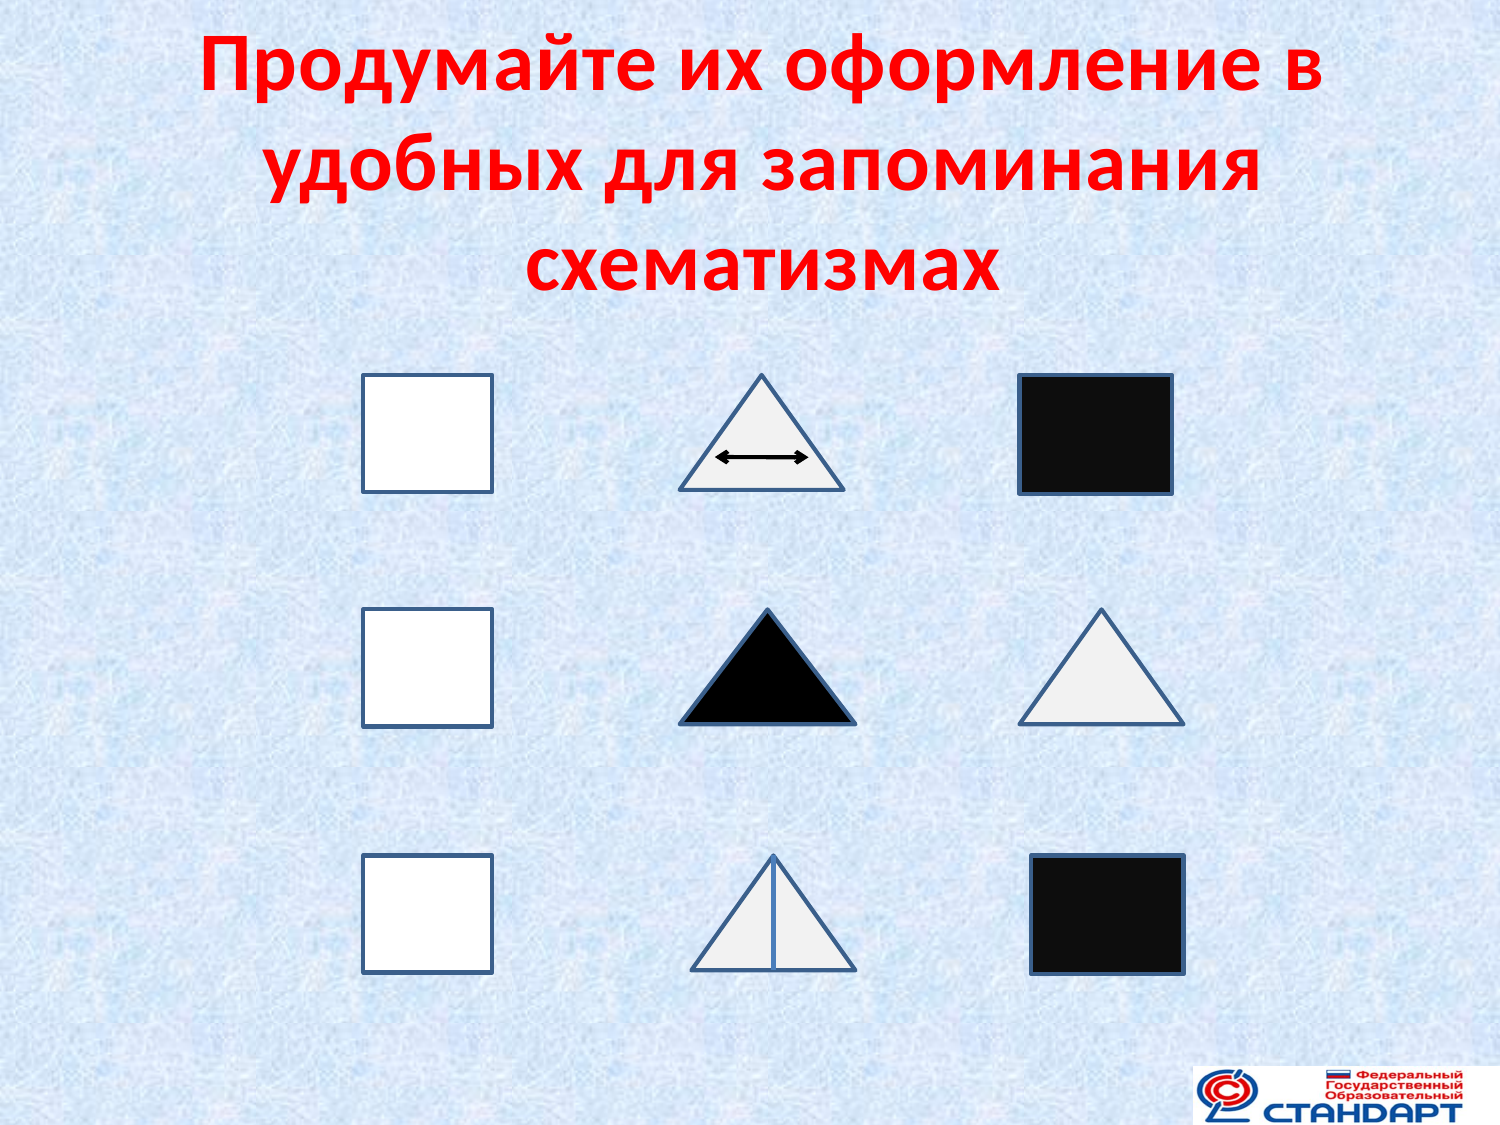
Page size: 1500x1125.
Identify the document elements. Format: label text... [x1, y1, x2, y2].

picture [0, 0, 1500, 1125]
text_box [361, 853, 494, 975]
text_box [677, 372, 846, 492]
text_box [1029, 853, 1186, 976]
list [75, 315, 1425, 1005]
text_box [1017, 373, 1174, 496]
text_box [689, 922, 858, 973]
text_box [677, 607, 858, 727]
text_box [1017, 607, 1186, 727]
text_box Продумайте их оформление в удобных для запоминания схематизмах [26, 0, 1500, 315]
text_box [361, 373, 494, 494]
text_box [731, 853, 816, 911]
text_box [361, 607, 494, 729]
